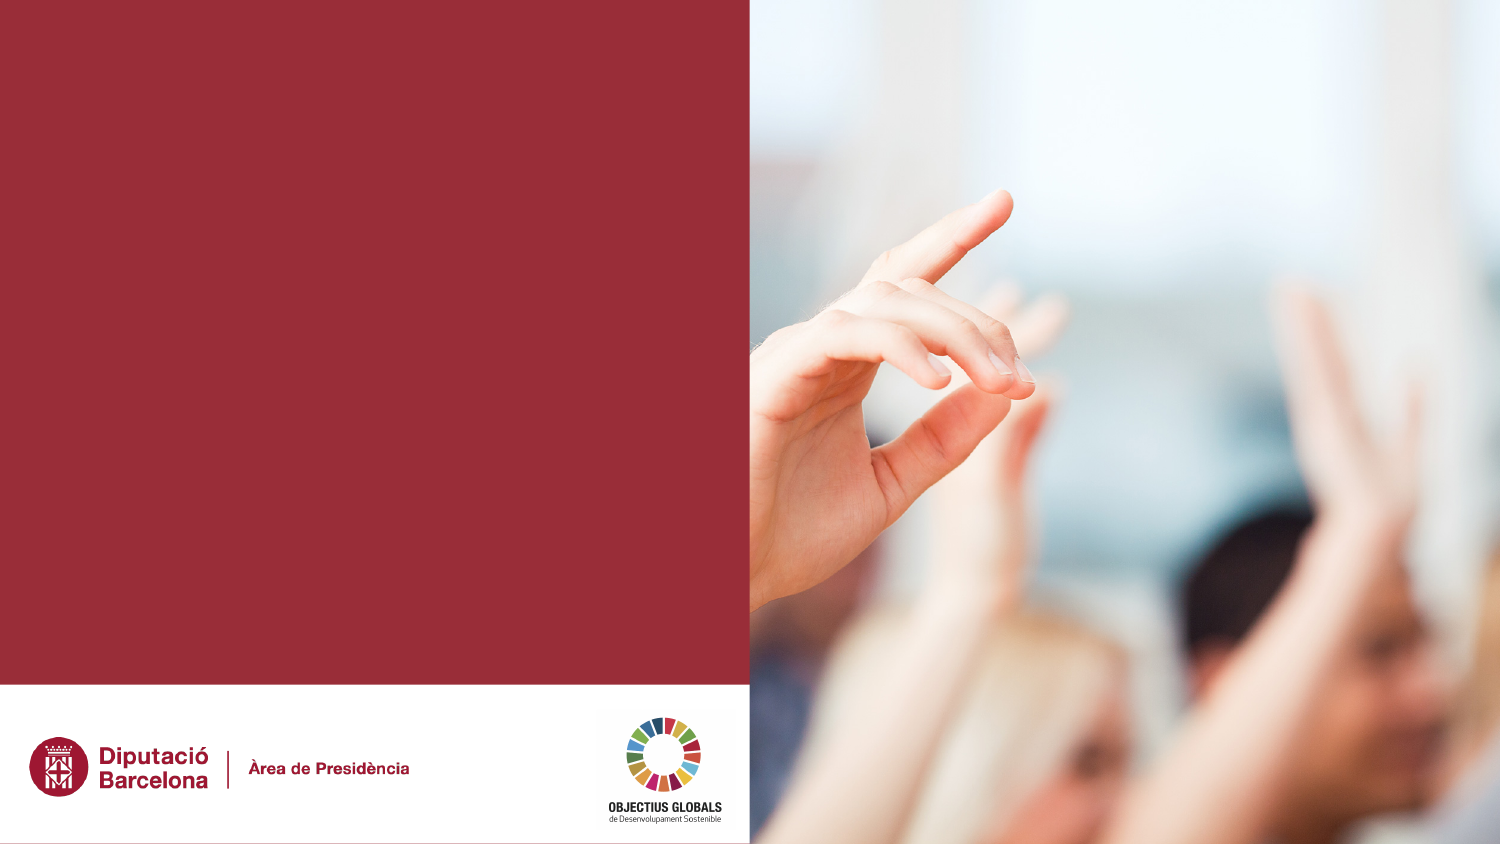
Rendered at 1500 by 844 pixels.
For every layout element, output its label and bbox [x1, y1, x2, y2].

picture [29, 737, 409, 797]
picture [596, 709, 736, 830]
picture [749, 0, 1500, 844]
